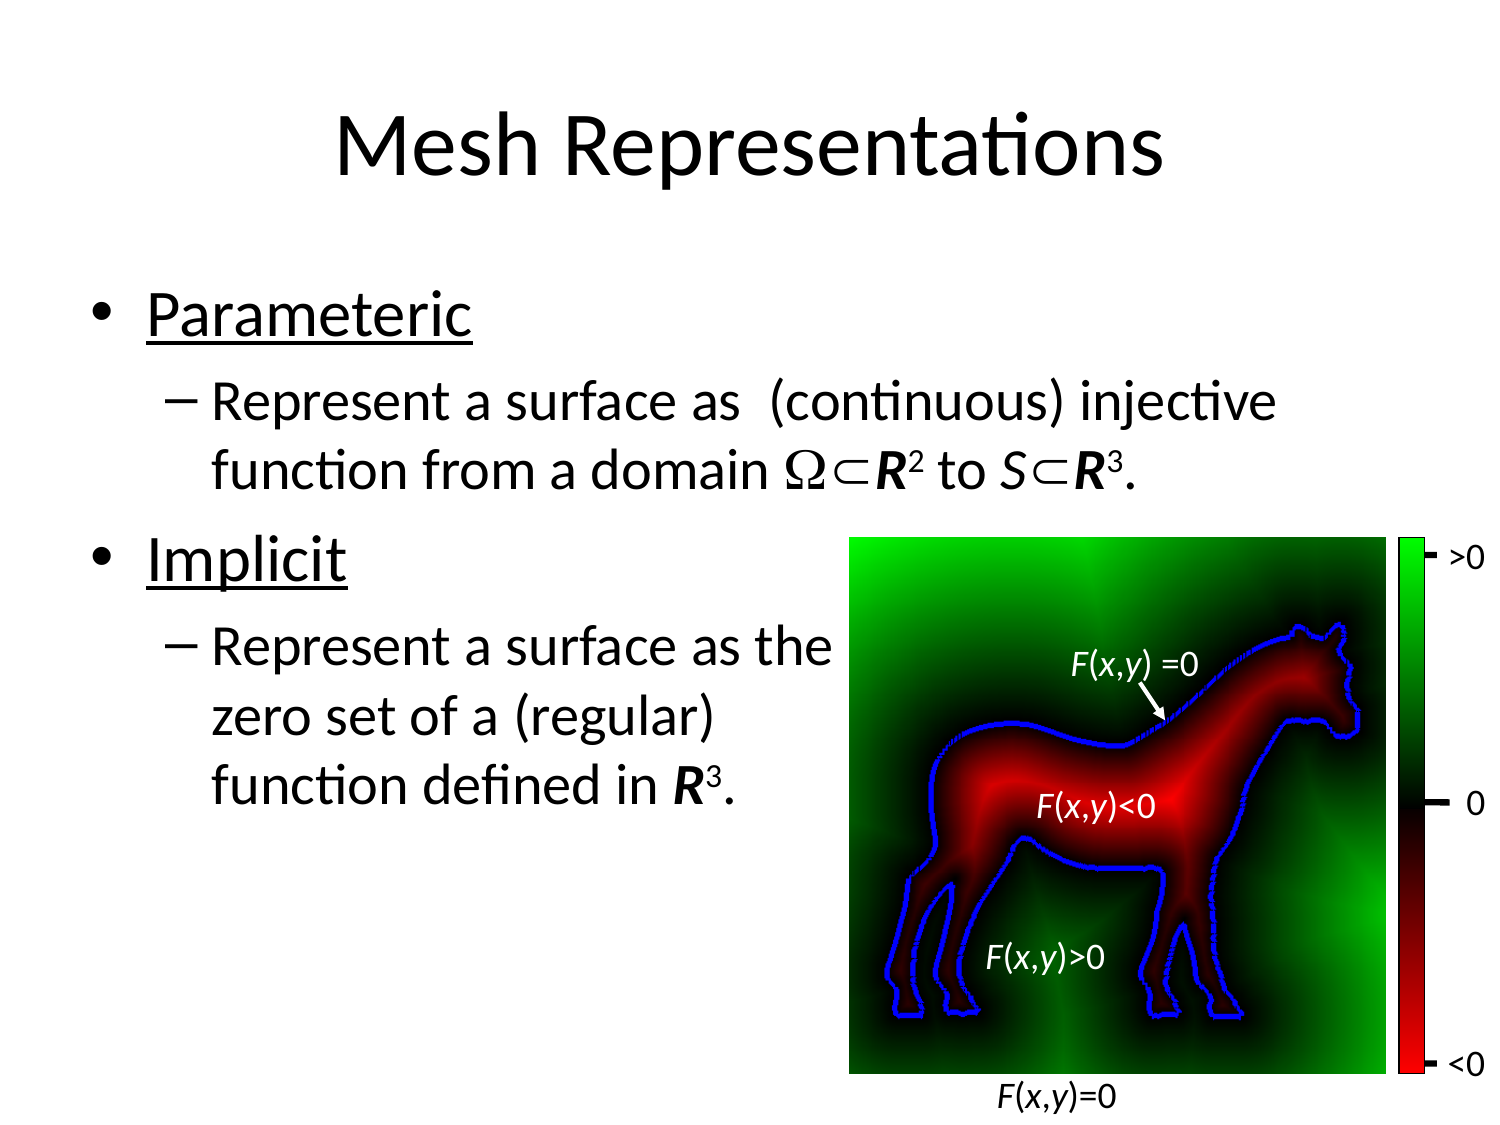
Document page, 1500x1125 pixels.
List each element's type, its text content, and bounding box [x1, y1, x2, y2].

text_box 0 [1411, 770, 1500, 831]
picture [849, 537, 1386, 1074]
text_box [1399, 809, 1425, 1074]
list Parameteric Represent a surface as (continuous) injective function from a domain R2 to SR3. Implicit Represent a surface as the zero set of a (regular) function defined in R3. [75, 262, 1425, 1005]
text_box F(x,y)=0 [982, 1082, 1260, 1123]
title Mesh Representations [75, 45, 1425, 233]
text_box >0 [1411, 524, 1500, 585]
text_box <0 [1411, 1031, 1500, 1092]
text_box [1399, 537, 1425, 809]
